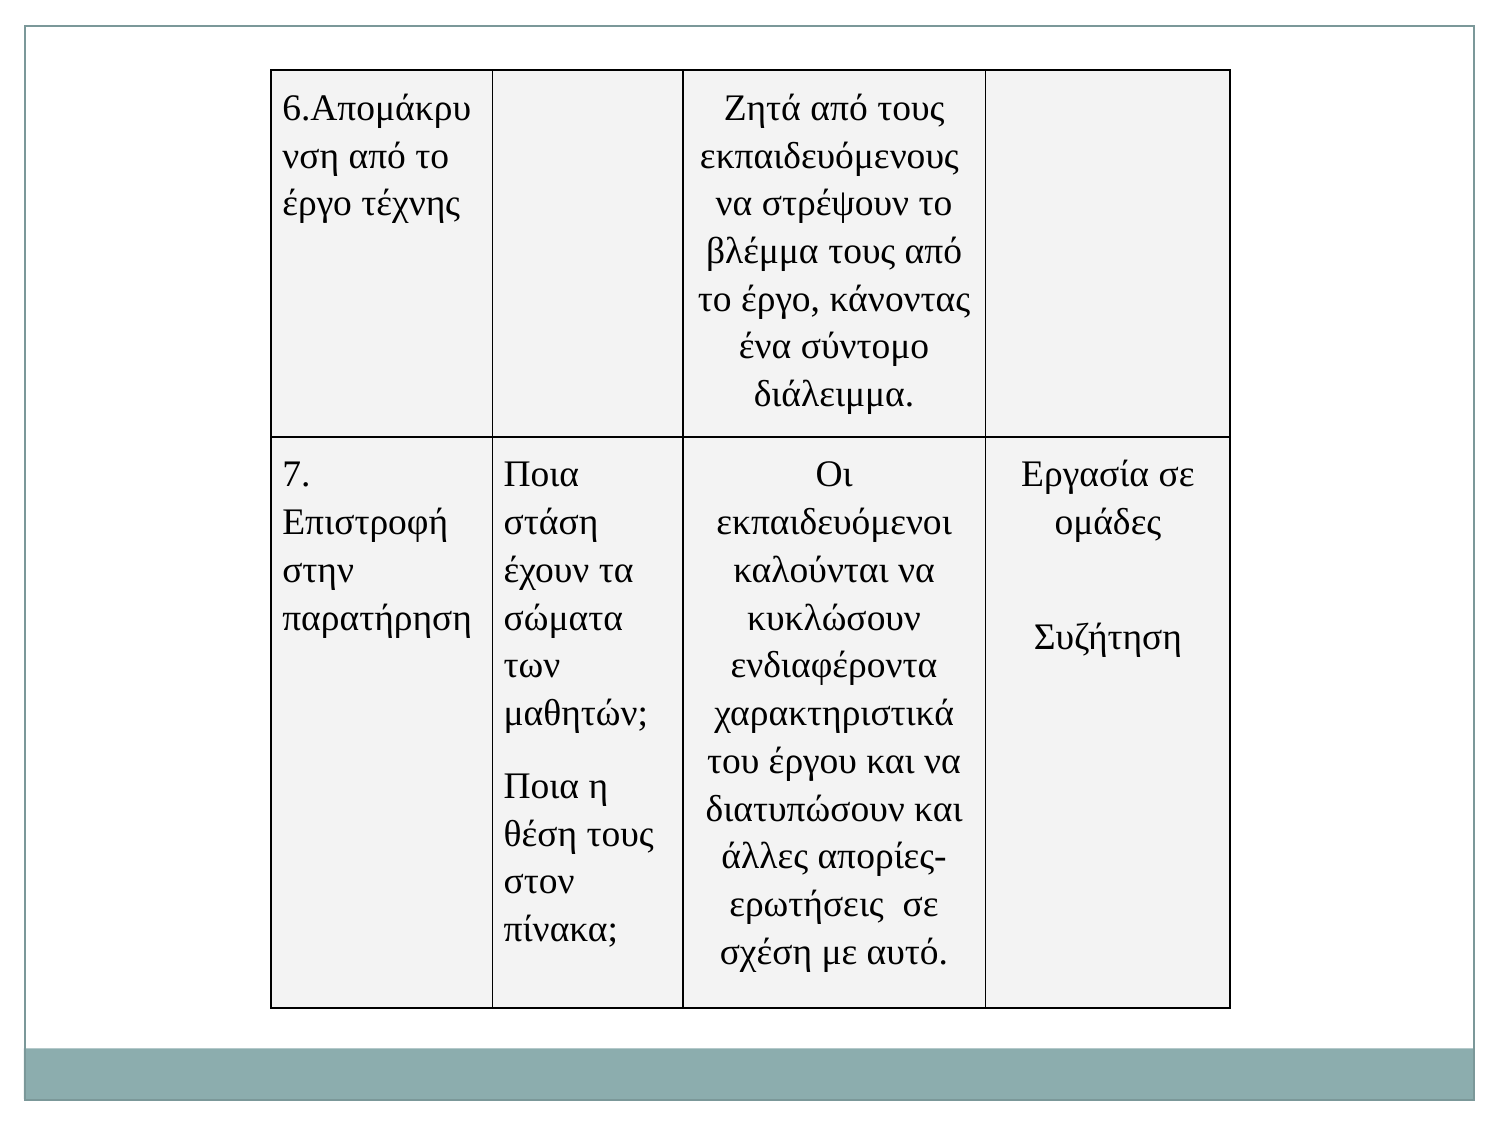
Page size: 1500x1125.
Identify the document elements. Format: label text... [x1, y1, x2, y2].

table_cell Ποια στάση έχουν τα σώματα των μαθητών; Ποια η θέση τους στον πίνακα; [493, 438, 682, 1007]
table_cell Οι εκπαιδευόμενοι καλούνται να κυκλώσουν ενδιαφέροντα χαρακτηριστικά του έργου και να διατυπώσουν και άλλες απορίες- ερωτήσεις σε σχέση με αυτό. [684, 438, 985, 1007]
table_cell Εργασία σε ομάδες Συζήτηση [986, 438, 1229, 1007]
table_header [493, 71, 682, 436]
table_cell 7. Επιστροφή στην παρατήρηση [272, 438, 492, 1007]
table_header 6.Απομάκρυνση από το έργο τέχνης [272, 71, 492, 436]
table_header Ζητά από τους εκπαιδευόμενους να στρέψουν το βλέμμα τους από το έργο, κάνοντας ένα σύντομο διάλειμμα. [684, 71, 985, 436]
table_header [986, 71, 1229, 436]
